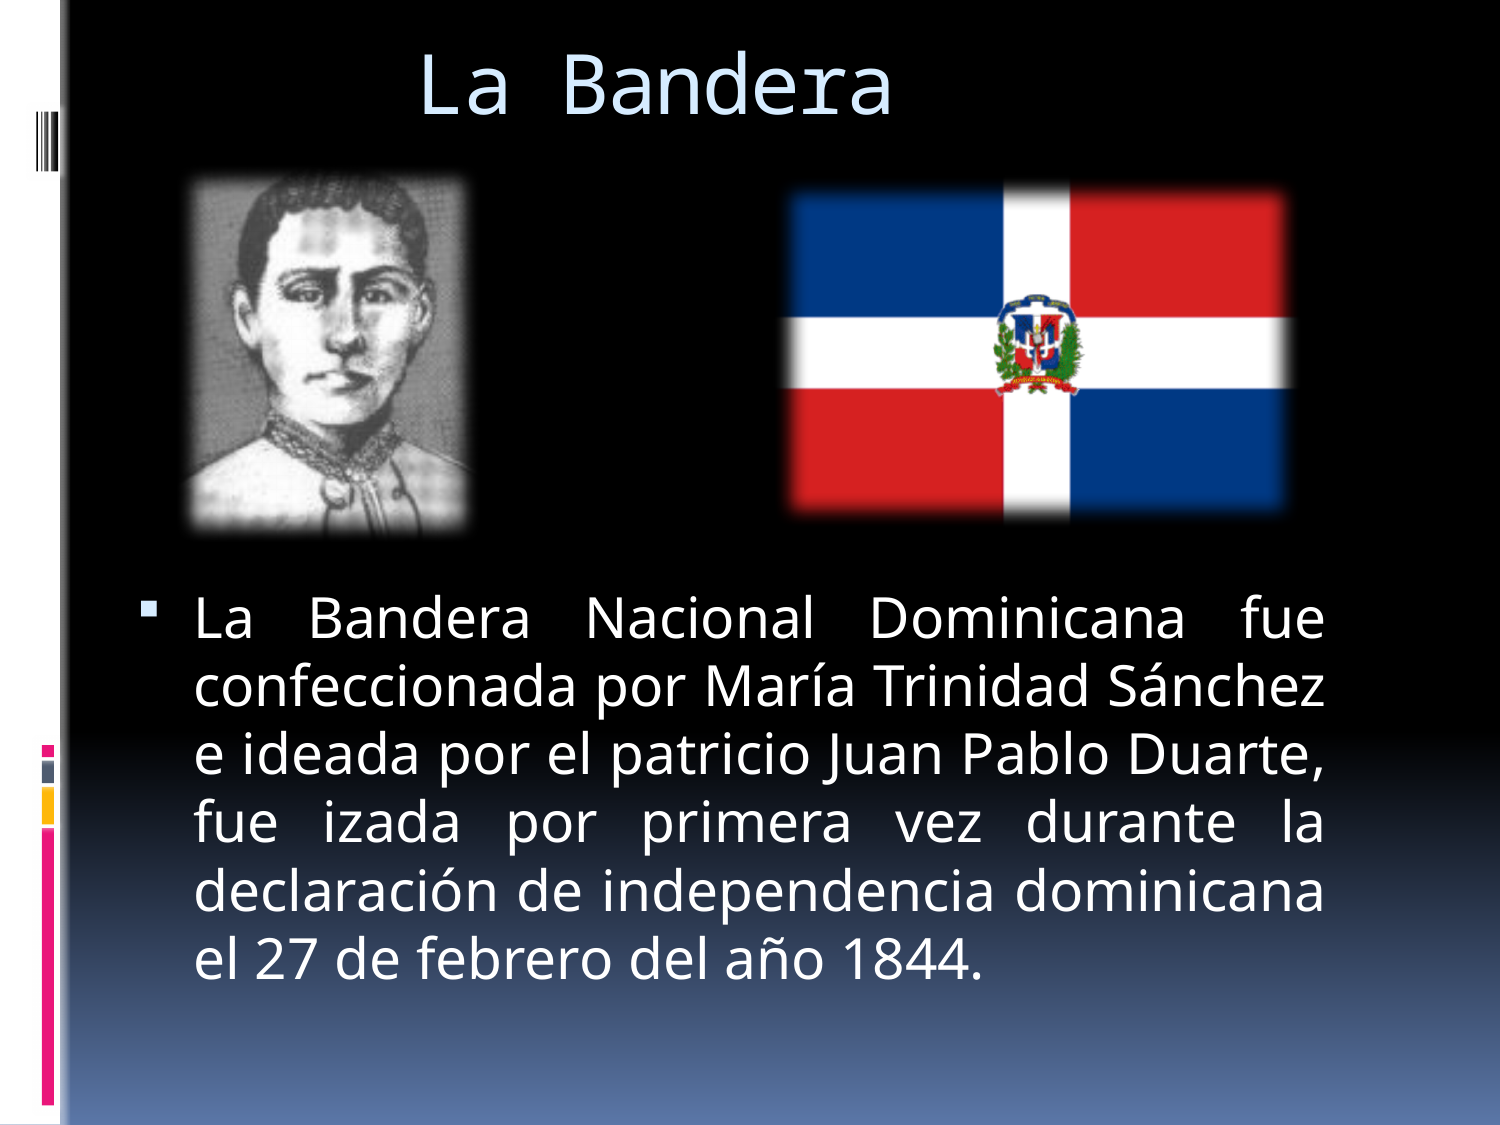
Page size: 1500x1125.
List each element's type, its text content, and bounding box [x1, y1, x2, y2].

list La Bandera Nacional Dominicana fue confeccionada por María Trinidad Sánchez e ideada por el patricio Juan Pablo Duarte, fue izada por primera vez durante la declaración de independencia dominicana el 27 de febrero del año 1844. [117, 574, 1343, 1071]
picture [175, 163, 481, 545]
title La Bandera [316, 23, 997, 186]
picture [772, 175, 1302, 528]
